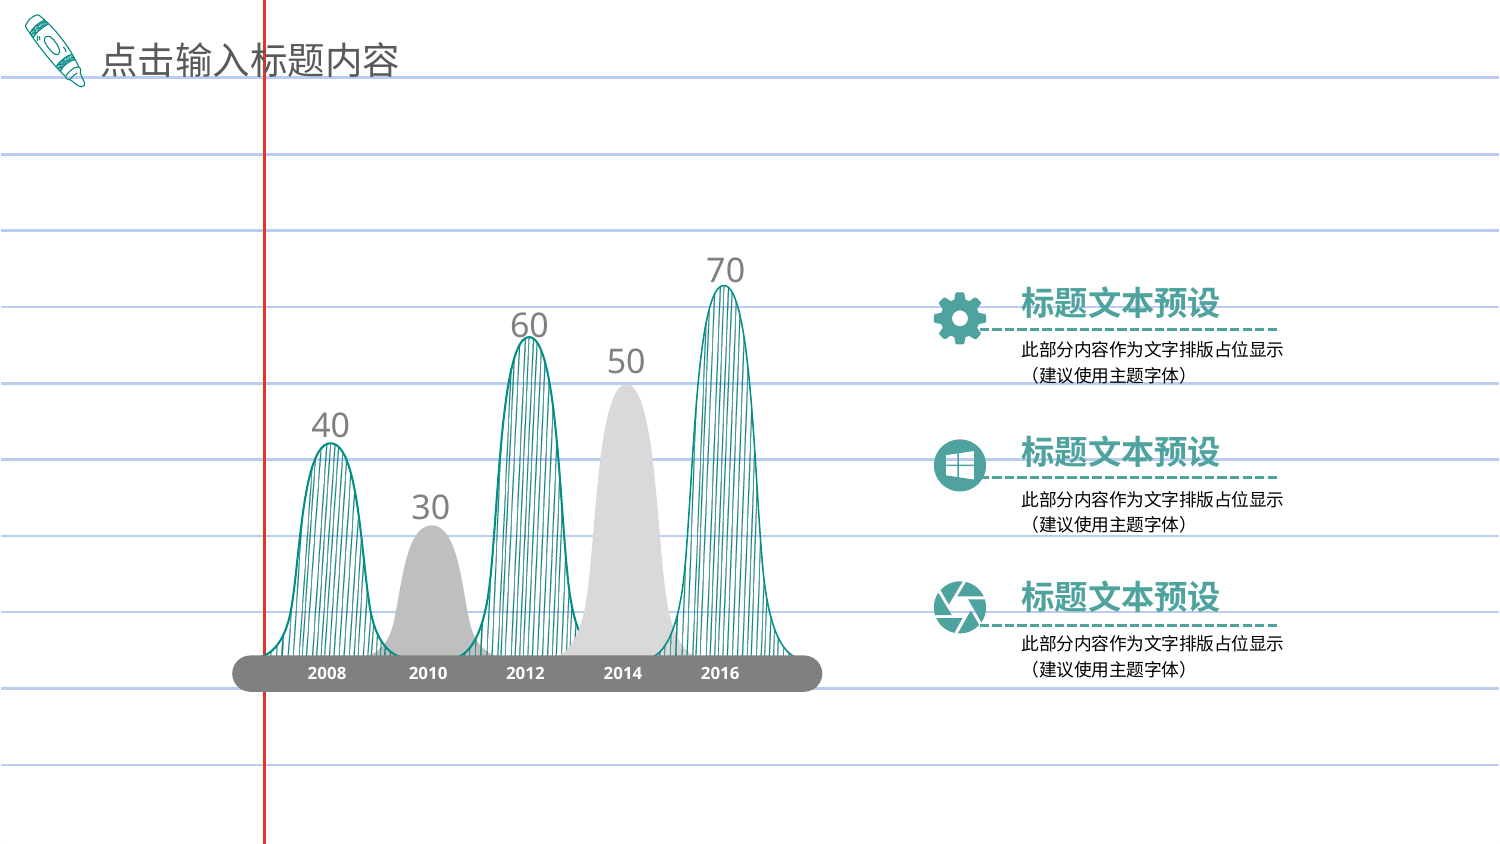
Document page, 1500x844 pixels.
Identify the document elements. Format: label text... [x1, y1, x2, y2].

text_box 点击输入标题内容 [100, 28, 450, 91]
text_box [933, 423, 1291, 548]
picture [33, 10, 76, 95]
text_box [933, 568, 1291, 693]
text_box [231, 248, 823, 692]
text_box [933, 274, 1291, 399]
